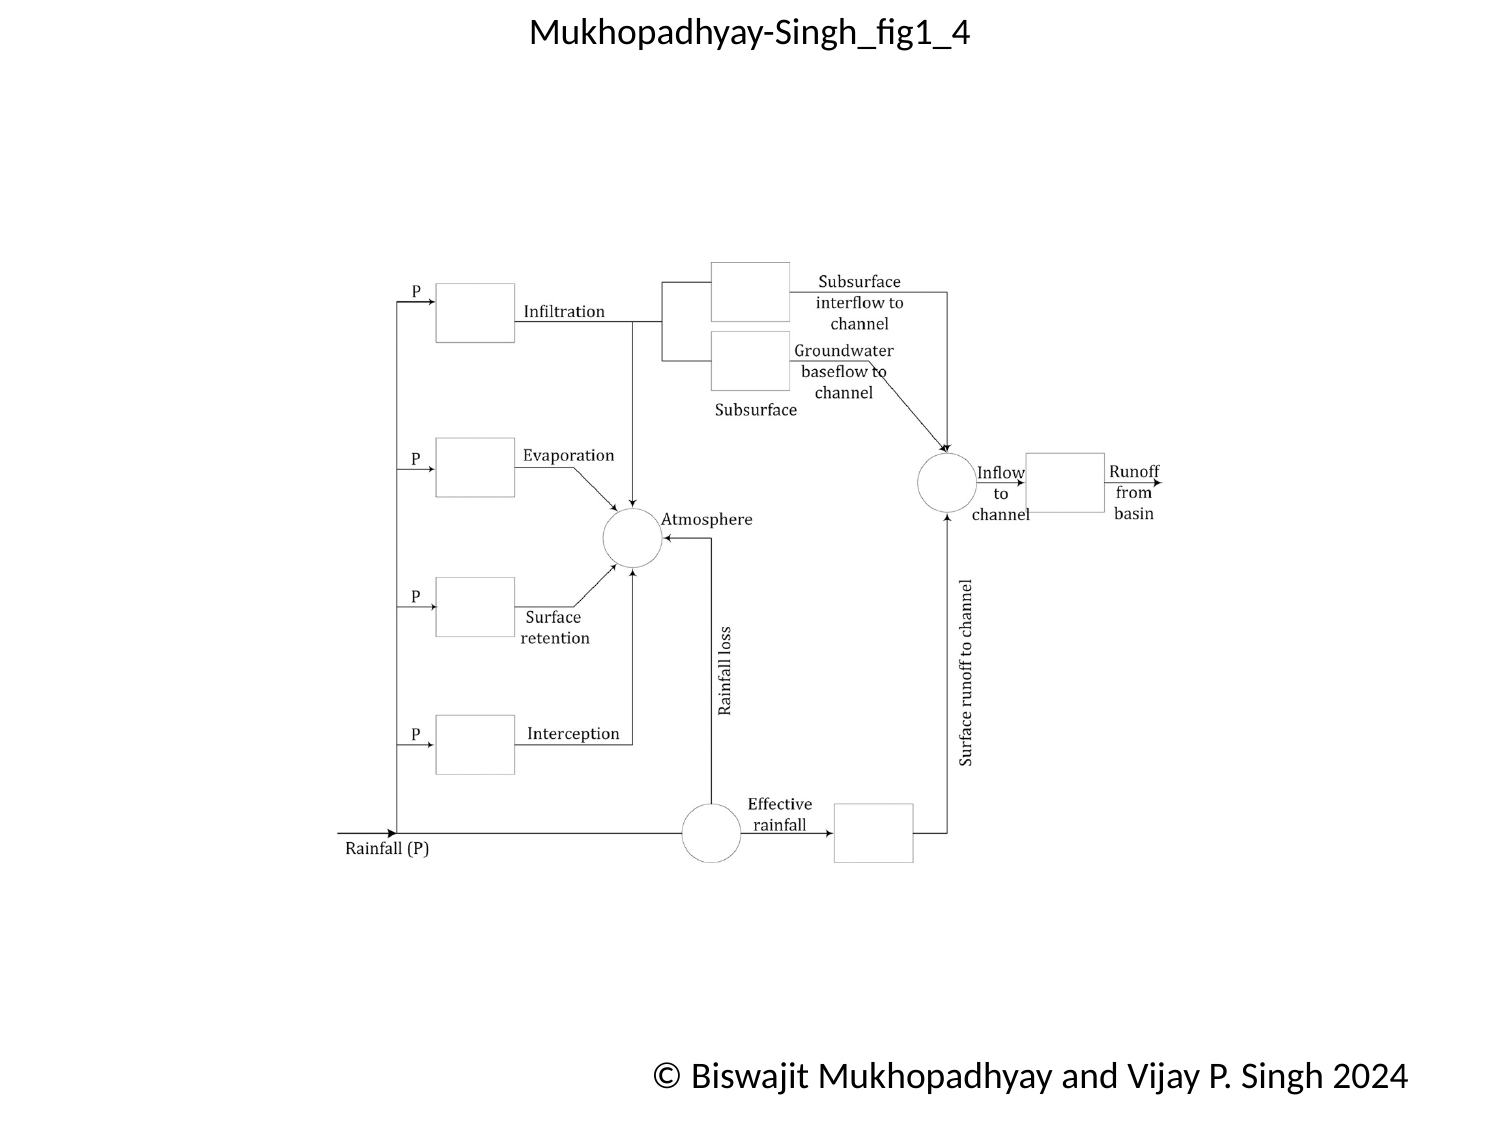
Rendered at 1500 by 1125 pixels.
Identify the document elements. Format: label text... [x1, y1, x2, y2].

text_box Mukhopadhyay-Singh_fig1_4 [0, 0, 1500, 60]
text_box © Biswajit Mukhopadhyay and Vijay P. Singh 2024 [636, 1043, 1500, 1104]
picture [336, 262, 1164, 863]
